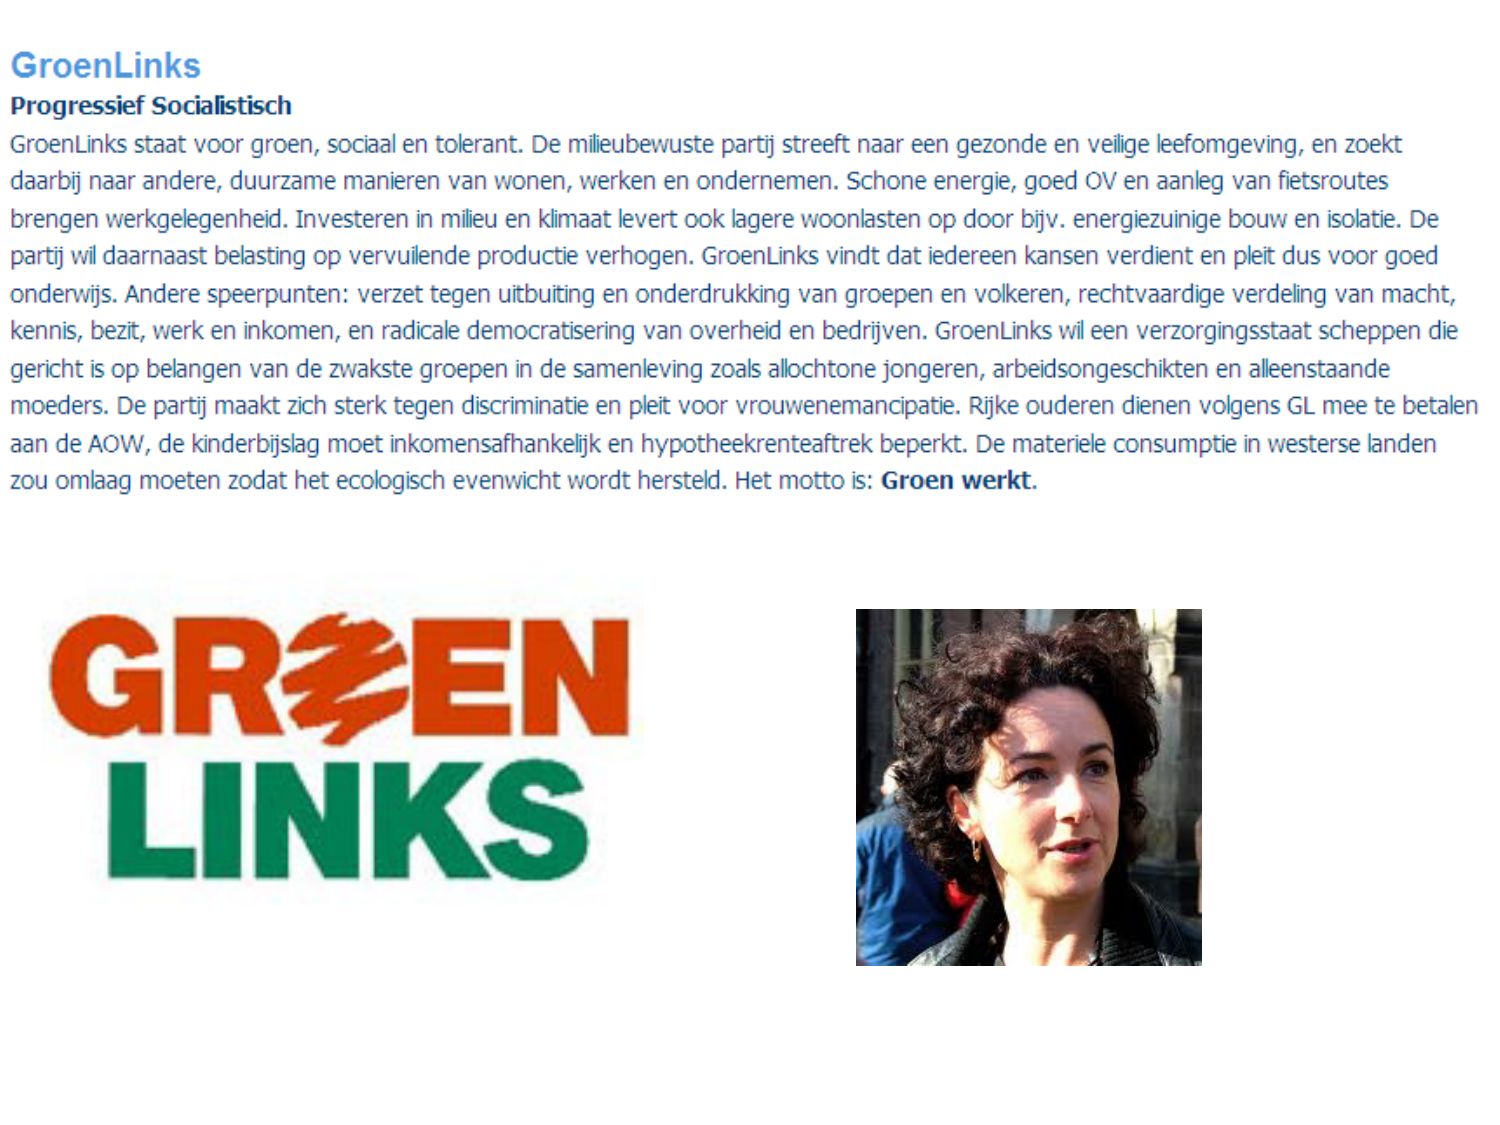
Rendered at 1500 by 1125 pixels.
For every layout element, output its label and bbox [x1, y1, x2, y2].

picture [41, 526, 644, 980]
picture [856, 609, 1202, 967]
picture [0, 42, 1488, 504]
